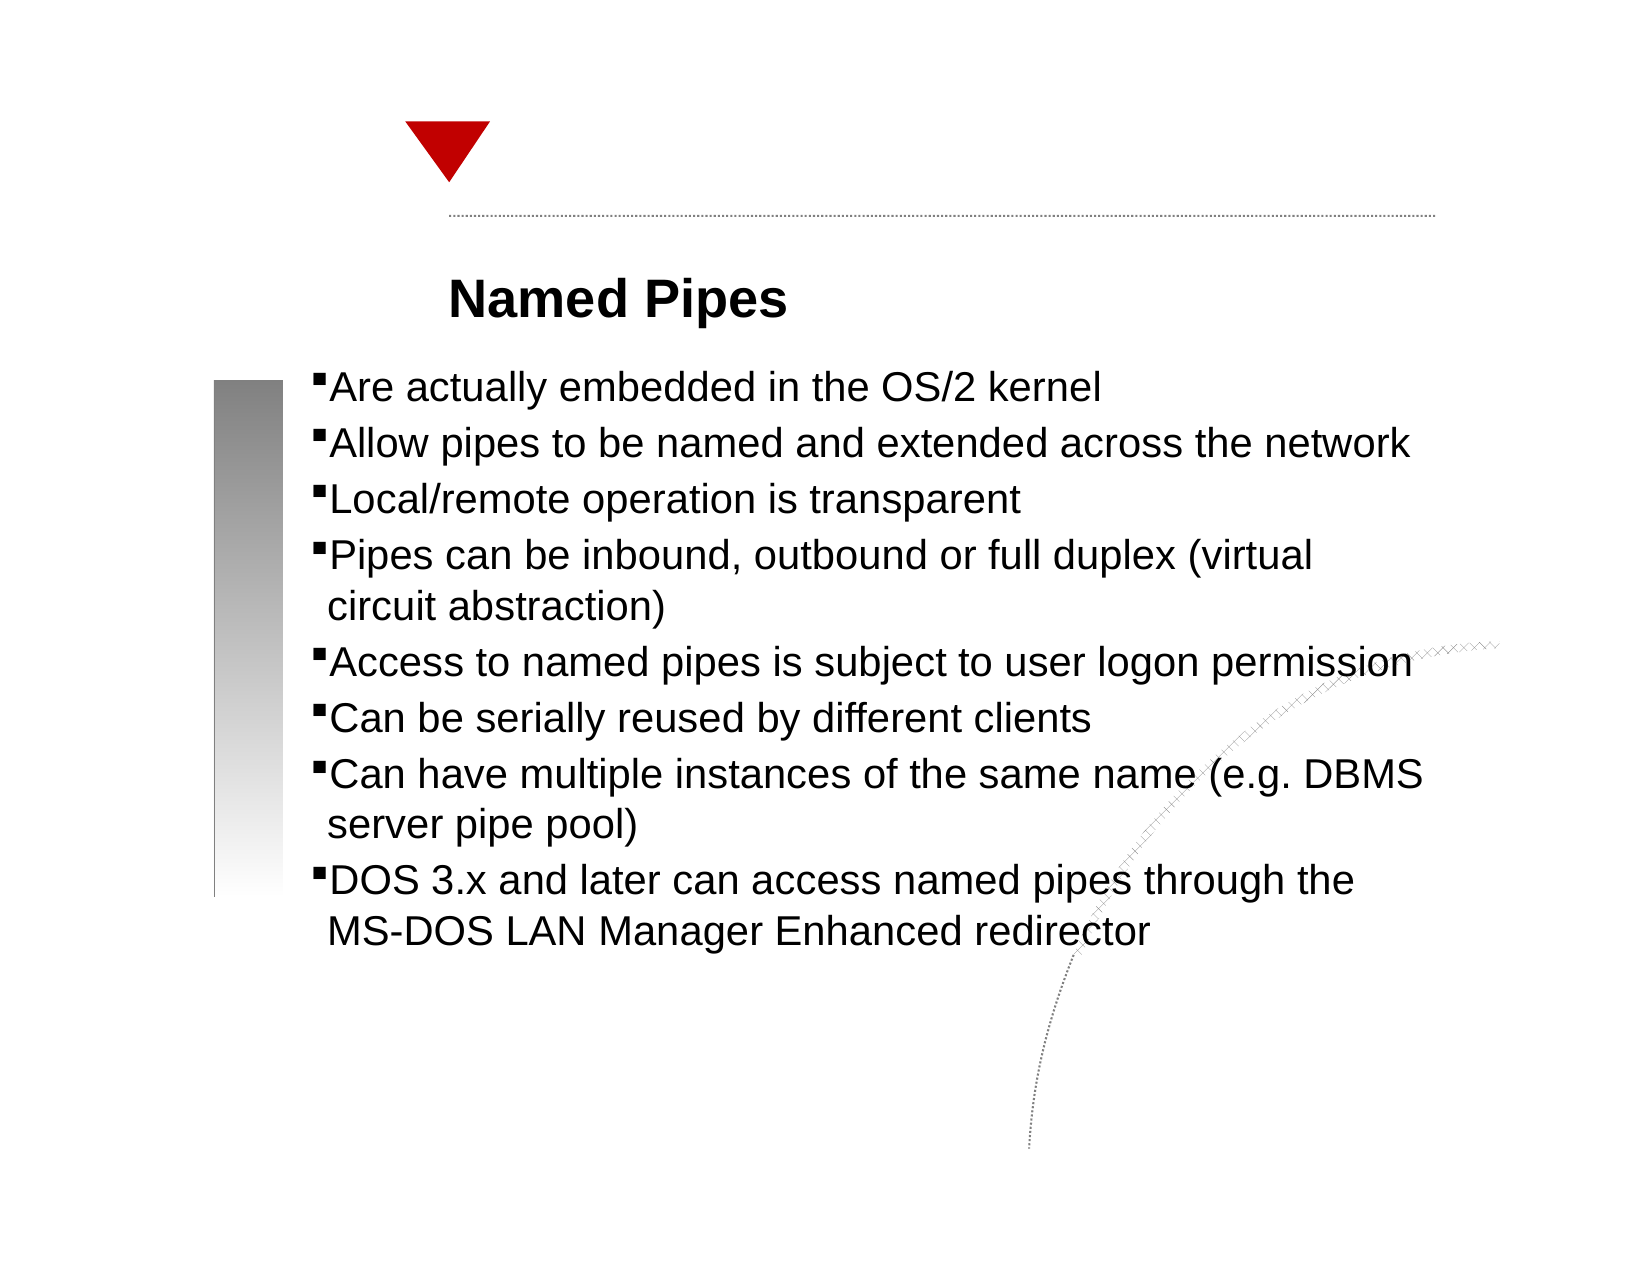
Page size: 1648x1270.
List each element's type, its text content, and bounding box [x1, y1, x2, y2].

text_box Named Pipes [448, 263, 1439, 329]
text_box Are actually embedded in the OS/2 kernel Allow pipes to be named and extended across the network Local/remote operation is transparent Pipes can be inbound, outbound or full duplex (virtual circuit abstraction) Access to named pipes is subject to user logon permission Can be serially reused by different clients Can have multiple instances of the same name (e.g. DBMS server pipe pool) DOS 3.x and later can access named pipes through the MS-DOS LAN Manager Enhanced redirector [310, 359, 1434, 954]
